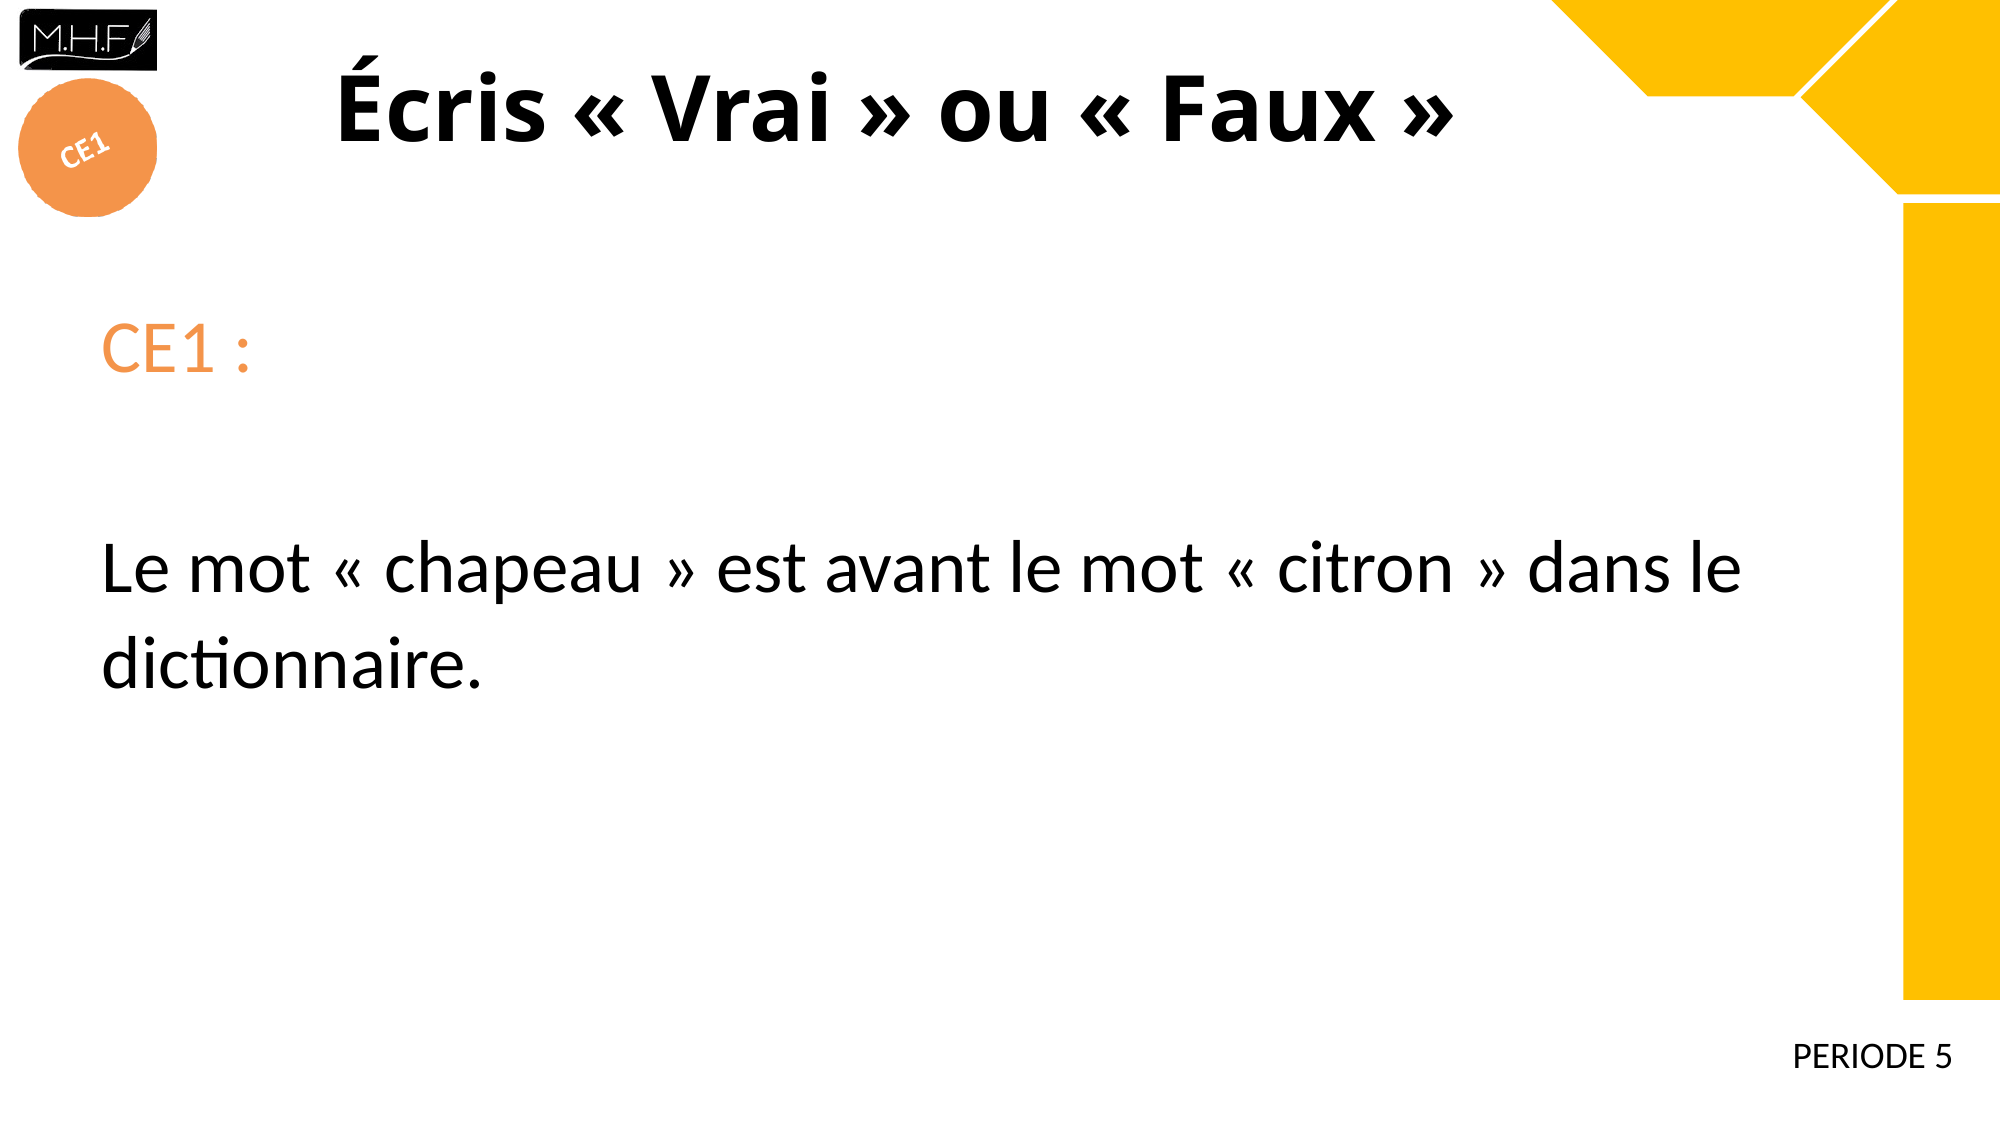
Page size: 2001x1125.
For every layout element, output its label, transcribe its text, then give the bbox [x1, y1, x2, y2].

text_box [1549, 0, 1892, 98]
picture [18, 78, 157, 218]
text_box [1031, 299, 1853, 1014]
title Écris « Vrai » ou « Faux » [318, 3, 1865, 221]
list CE1 : Le mot « chapeau » est avant le mot « citron » dans le dictionnaire. [86, 300, 1784, 1015]
text_box [1902, 202, 2000, 1001]
text_box PERIODE 5 [1364, 1023, 1969, 1125]
text_box [1799, 0, 2000, 196]
picture [16, 7, 157, 74]
